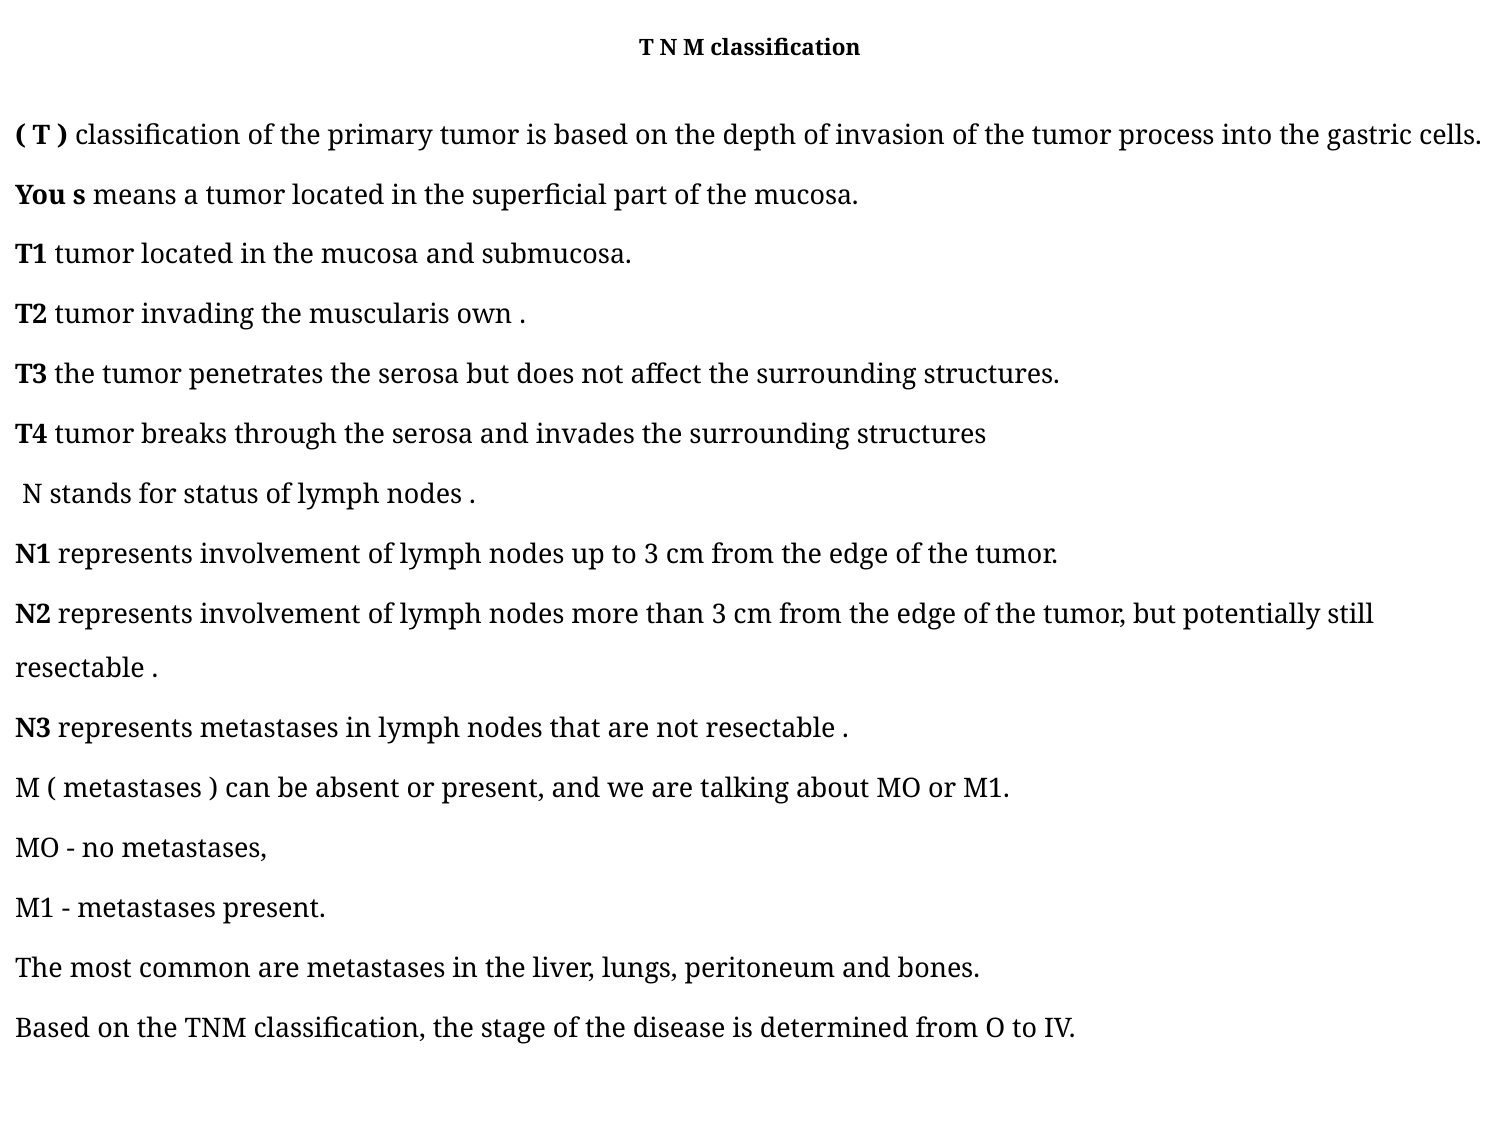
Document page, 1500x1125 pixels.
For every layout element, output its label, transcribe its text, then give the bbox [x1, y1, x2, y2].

list ( T ) classification of the primary tumor is based on the depth of invasion of the tumor process into the gastric cells. You s means a tumor located in the superficial part of the mucosa. T1 tumor located in the mucosa and submucosa. T2 tumor invading the muscularis own . T3 the tumor penetrates the serosa but does not affect the surrounding structures. T4 tumor breaks through the serosa and invades the surrounding structures N stands for status of lymph nodes . N1 represents involvement of lymph nodes up to 3 cm from the edge of the tumor. N2 represents involvement of lymph nodes more than 3 cm from the edge of the tumor, but potentially still resectable . N3 represents metastases in lymph nodes that are not resectable . M ( metastases ) can be absent or present, and we are talking about MO or M1. MO - no metastases, M1 - metastases present. The most common are metastases in the liver, lungs, peritoneum and bones. Based on the TNM classification, the stage of the disease is determined from O to IV. [0, 87, 1500, 1100]
title T N M classification [75, 24, 1425, 68]
